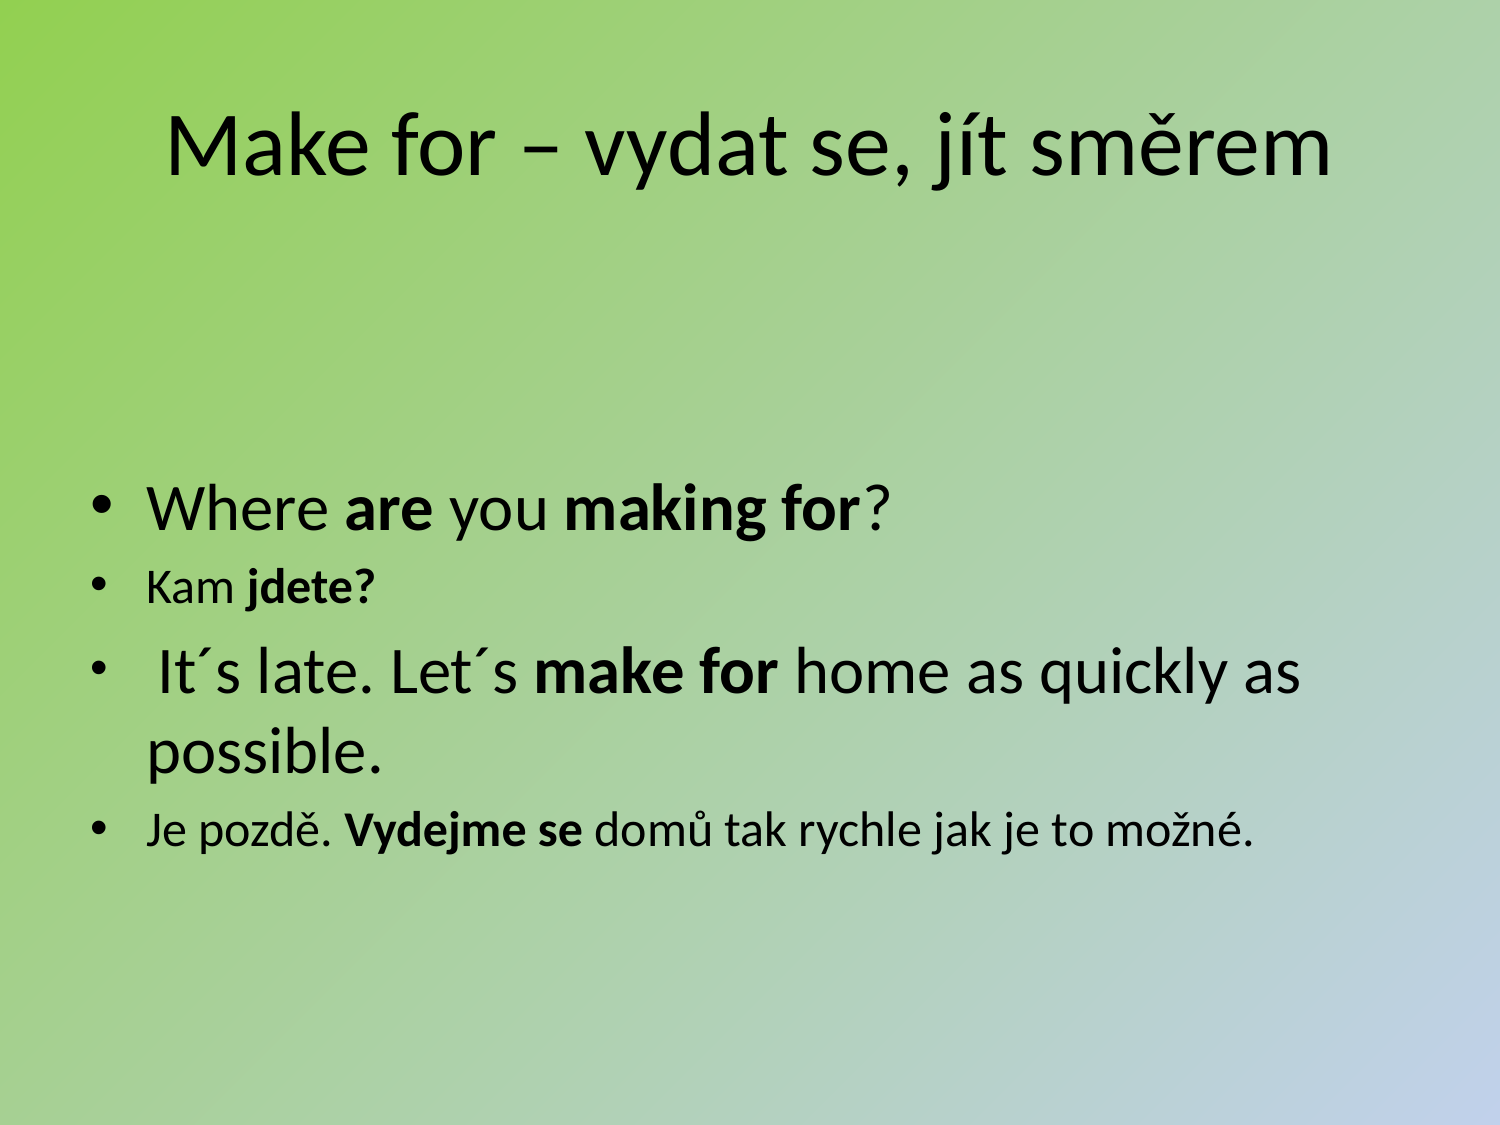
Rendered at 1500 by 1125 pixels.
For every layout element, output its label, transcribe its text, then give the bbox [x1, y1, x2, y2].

list Where are you making for? Kam jdete? It´s late. Let´s make for home as quickly as possible. Je pozdě. Vydejme se domů tak rychle jak je to možné. [75, 456, 1425, 1005]
title Make for – vydat se, jít směrem [75, 45, 1425, 233]
